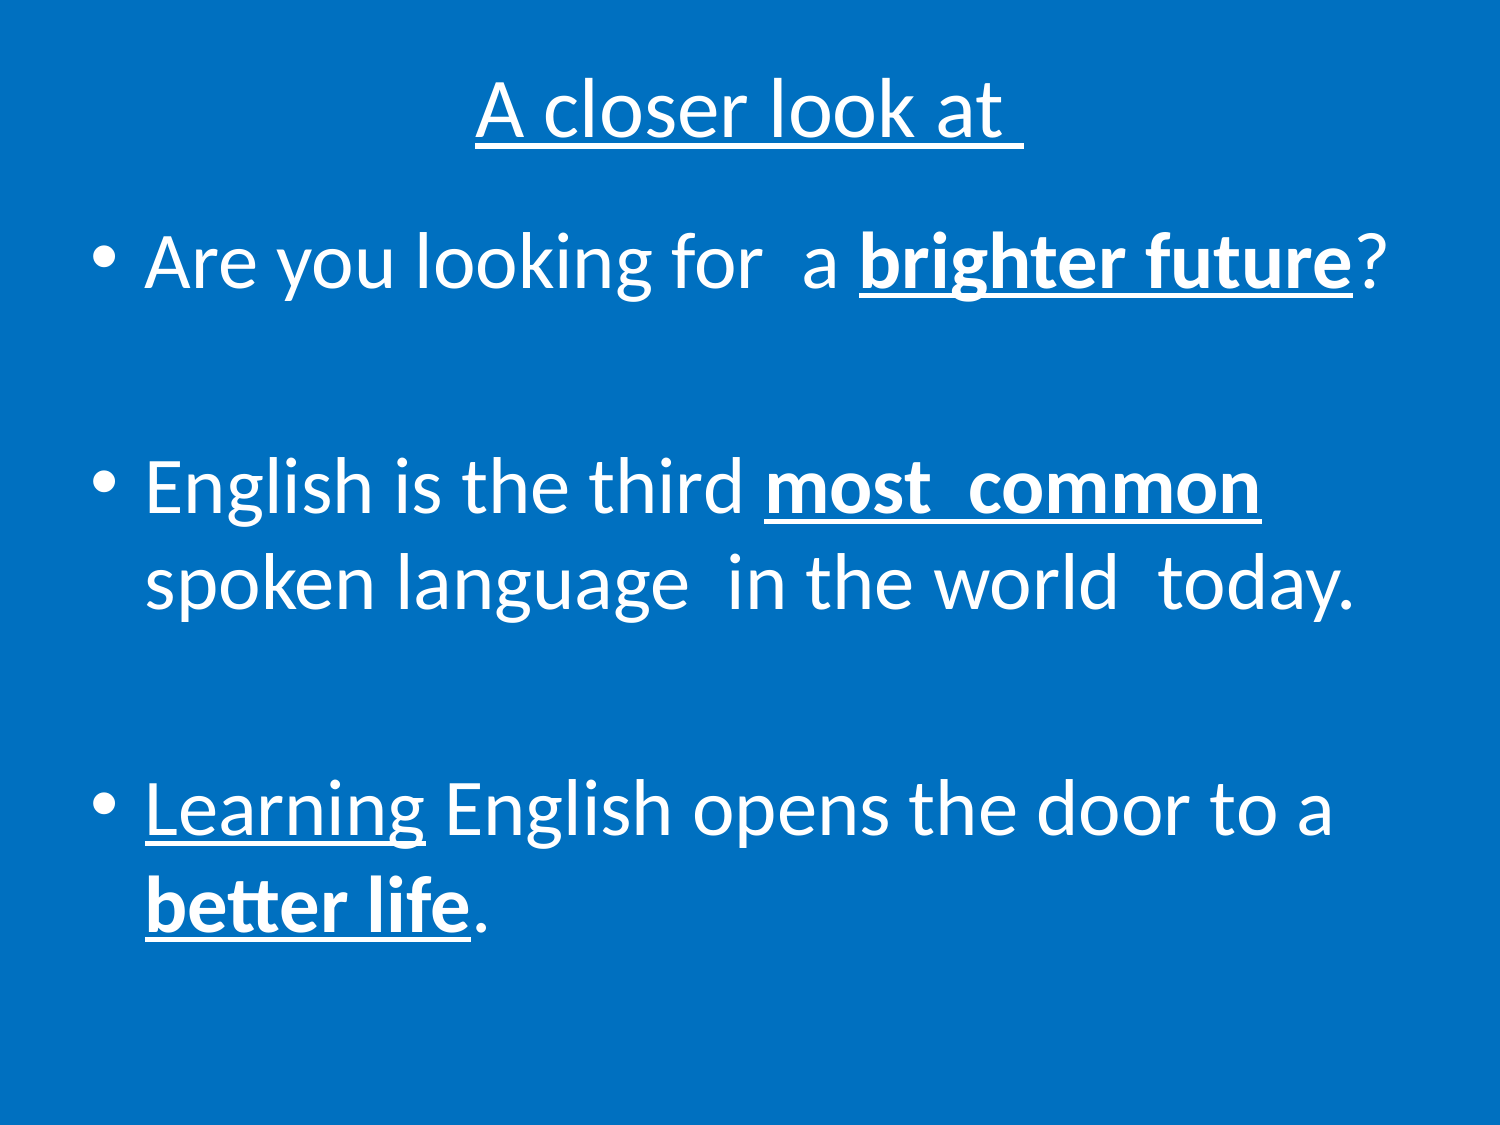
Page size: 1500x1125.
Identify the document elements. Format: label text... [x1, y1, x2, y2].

title A closer look at [75, 45, 1425, 163]
list Are you looking for a brighter future? English is the third most common spoken language in the world today. Learning English opens the door to a better life. [75, 200, 1425, 1063]
